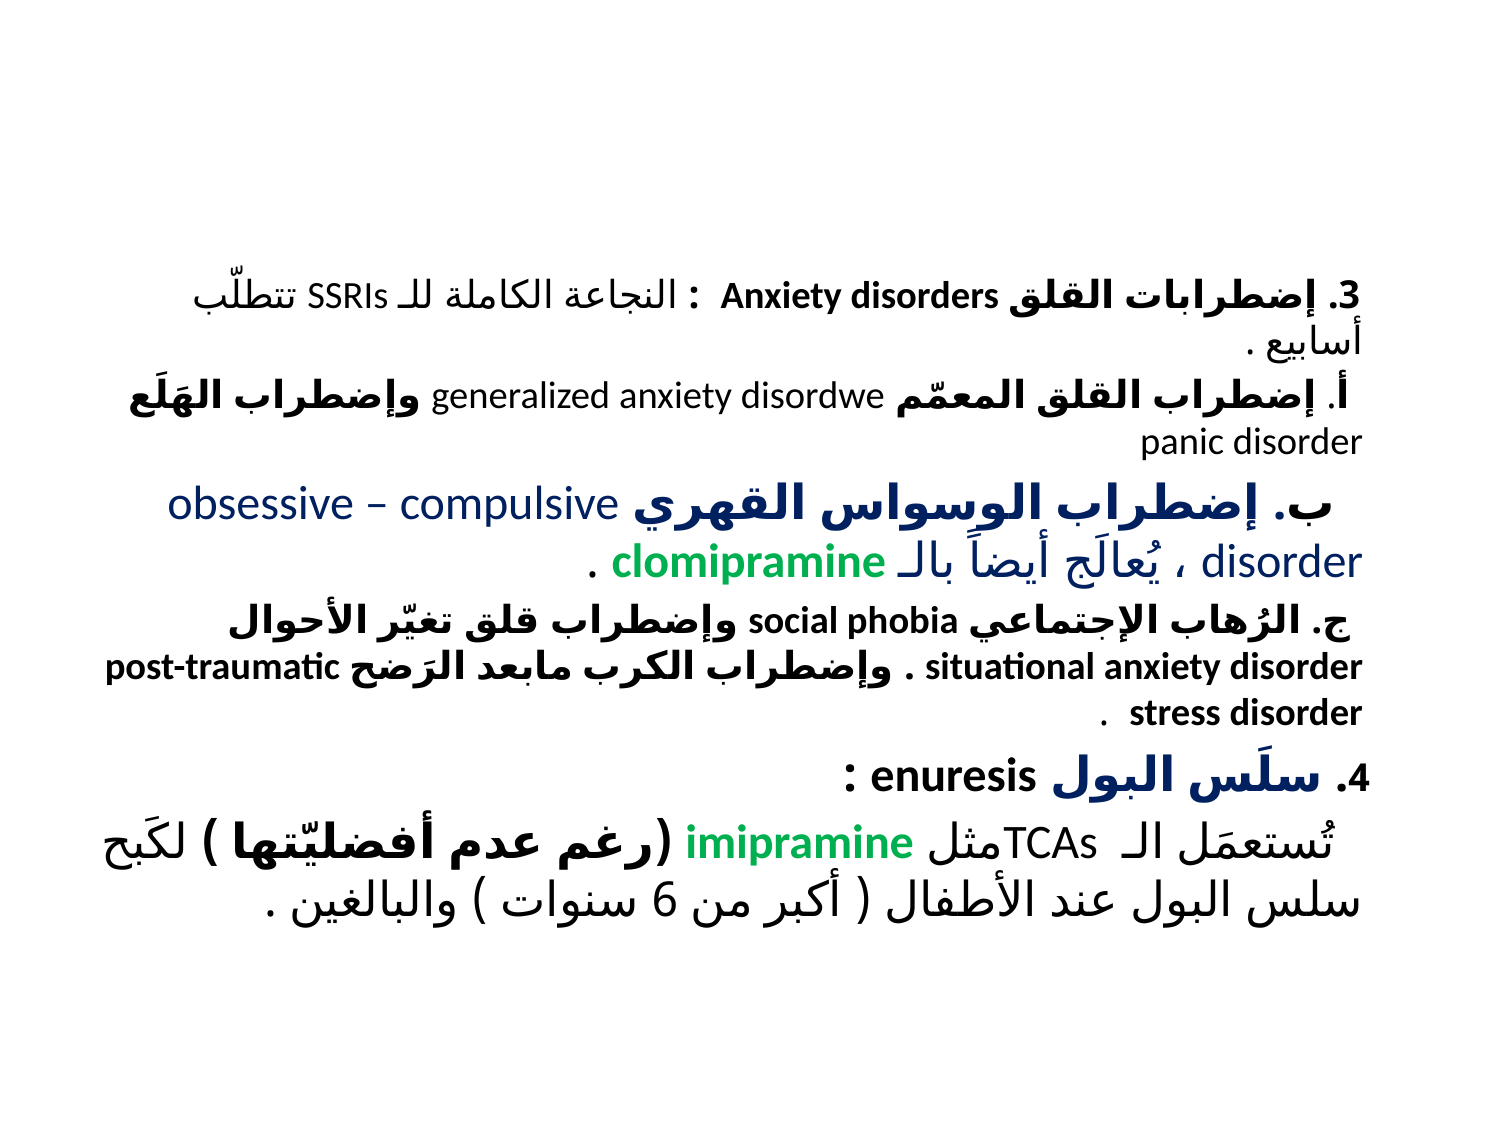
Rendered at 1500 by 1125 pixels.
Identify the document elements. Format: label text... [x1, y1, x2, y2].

list 3. إضطرابات القلق Anxiety disorders : النجاعة الكاملة للـ SSRIs تتطلّب أسابيع . أ. إضطراب القلق المعمّم generalized anxiety disordwe وإضطراب الهَلَع panic disorder ب. إضطراب الوسواس القهري obsessive – compulsive disorder ، يُعالَج أيضاً بالـ clomipramine . ج. الرُهاب الإجتماعي social phobia وإضطراب قلق تغيّر الأحوال situational anxiety disorder . وإضطراب الكرب مابعد الرَضح post-traumatic stress disorder . 4. سلَس البول enuresis : تُستعمَل الـ TCAsمثل imipramine (رغم عدم أفضليّتها ) لكَبح سلس البول عند الأطفال ( أكبر من 6 سنوات ) والبالغين . [75, 262, 1425, 1005]
